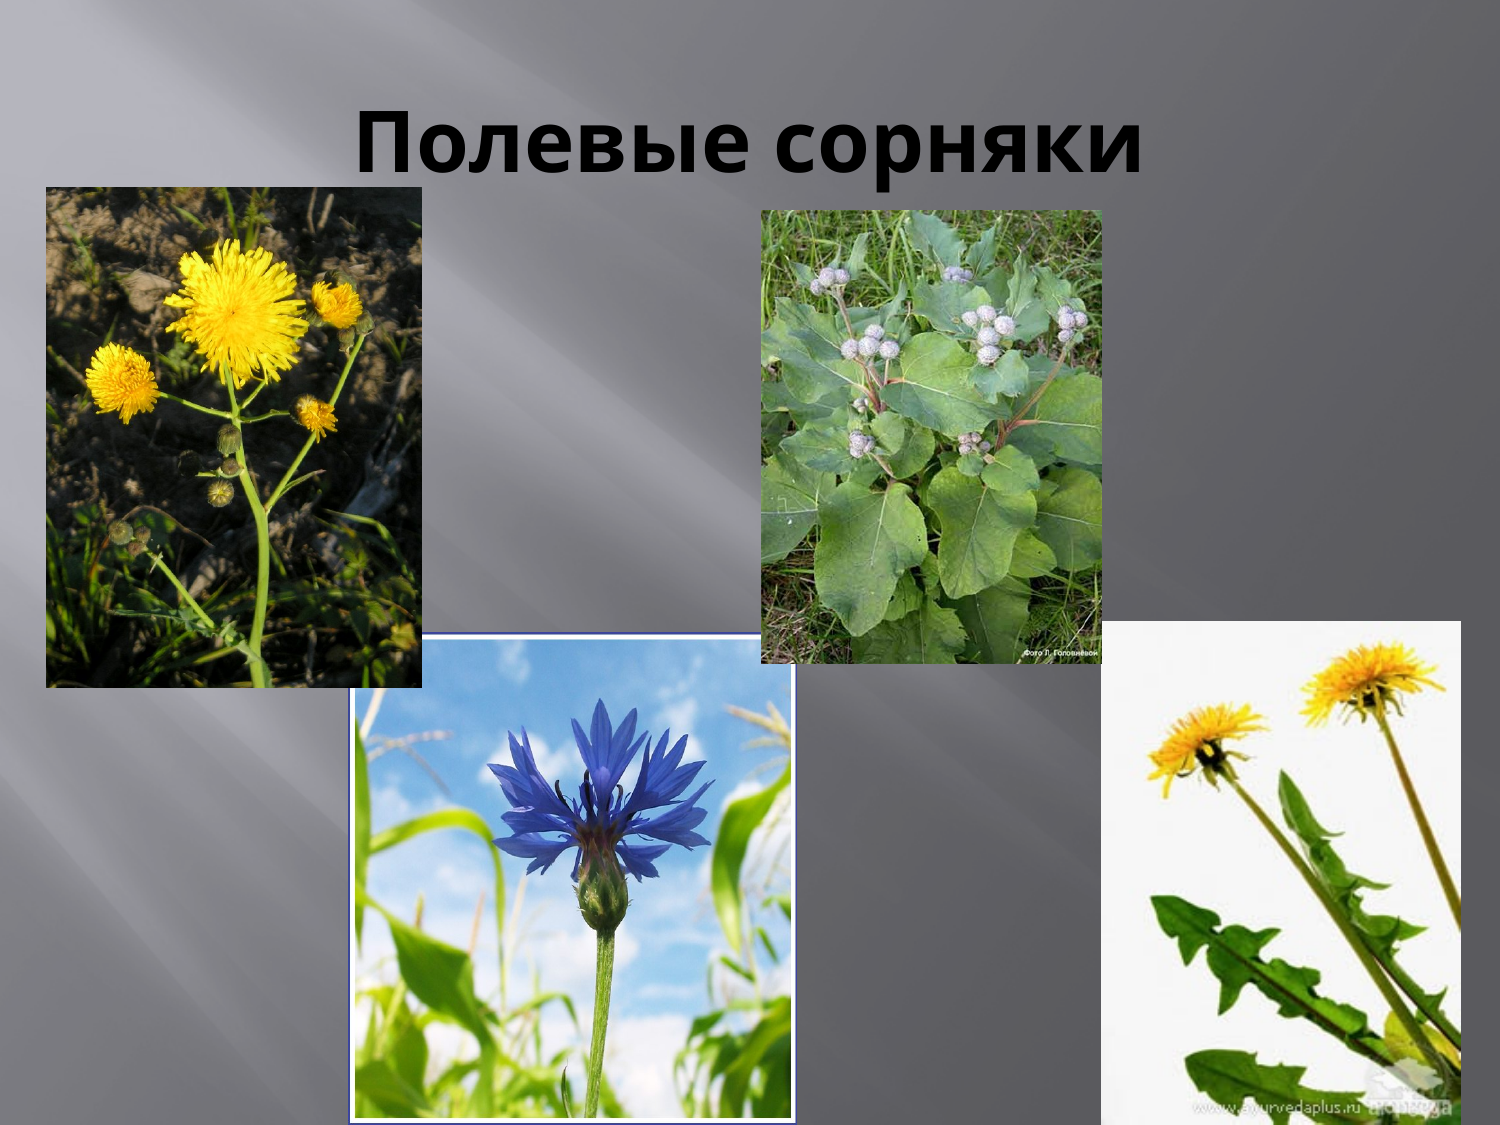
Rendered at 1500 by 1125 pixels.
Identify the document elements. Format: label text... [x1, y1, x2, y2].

title Полевые сорняки [75, 45, 1425, 233]
picture [46, 187, 1462, 1125]
